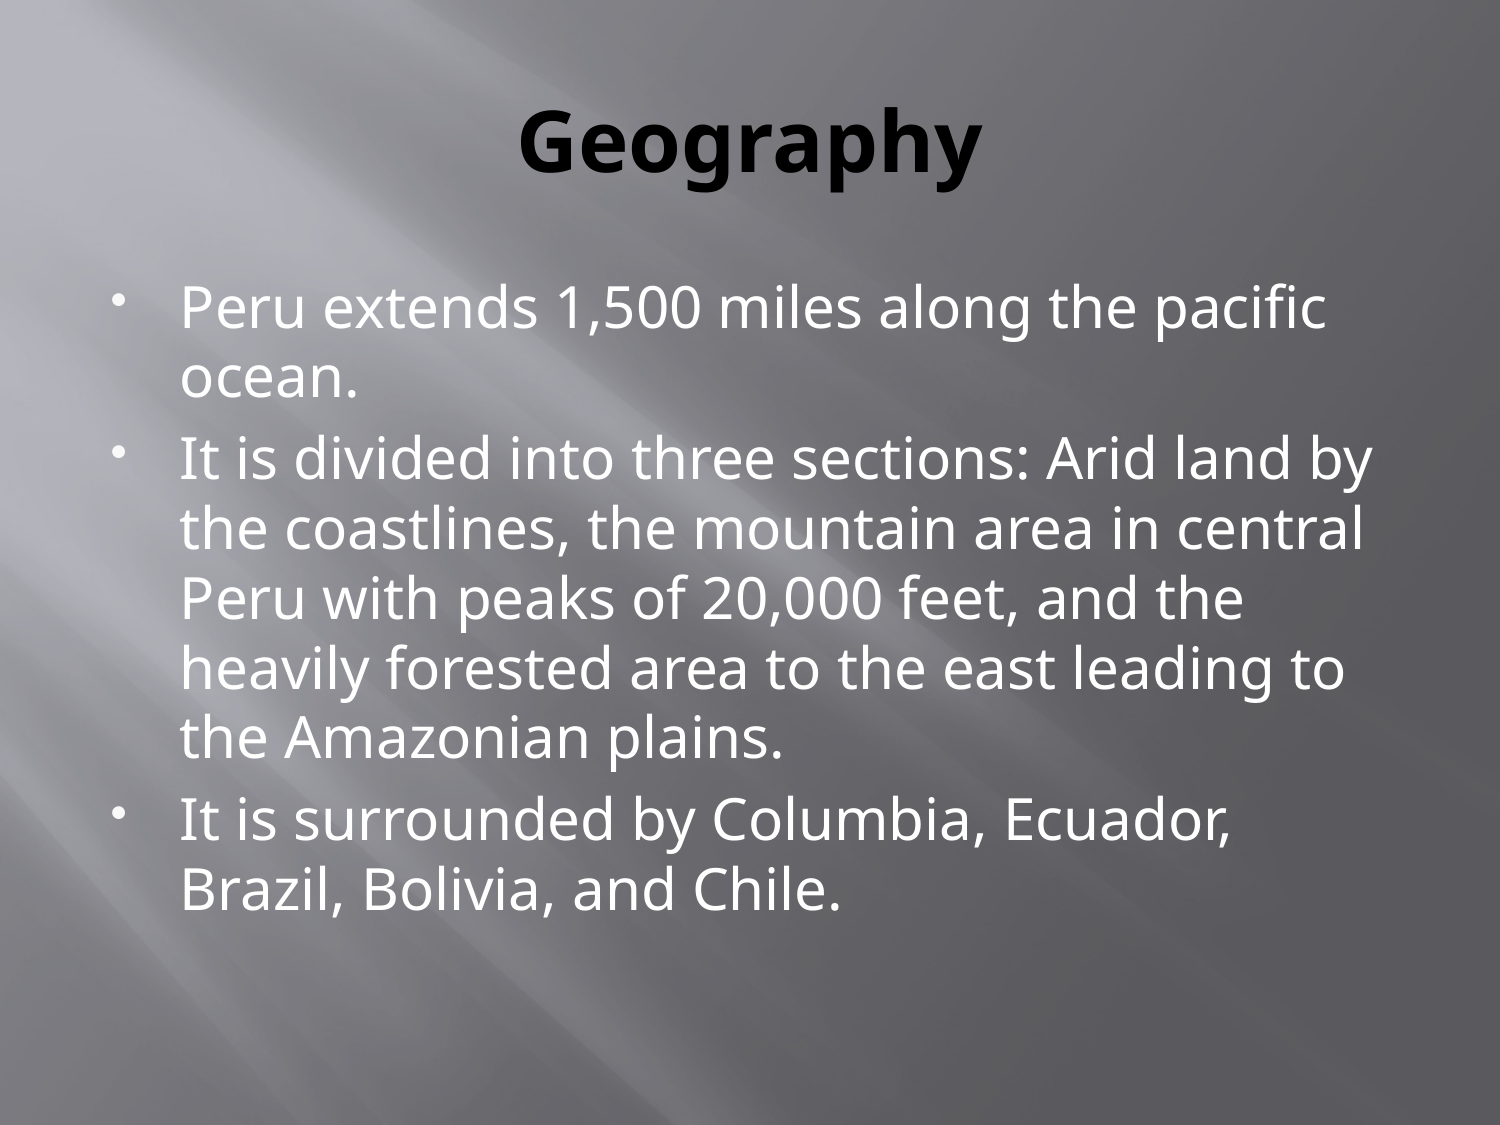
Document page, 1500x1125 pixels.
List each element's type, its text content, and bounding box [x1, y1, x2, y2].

list Peru extends 1,500 miles along the pacific ocean. It is divided into three sections: Arid land by the coastlines, the mountain area in central Peru with peaks of 20,000 feet, and the heavily forested area to the east leading to the Amazonian plains. It is surrounded by Columbia, Ecuador, Brazil, Bolivia, and Chile. [75, 262, 1425, 1063]
title Geography [75, 45, 1425, 233]
